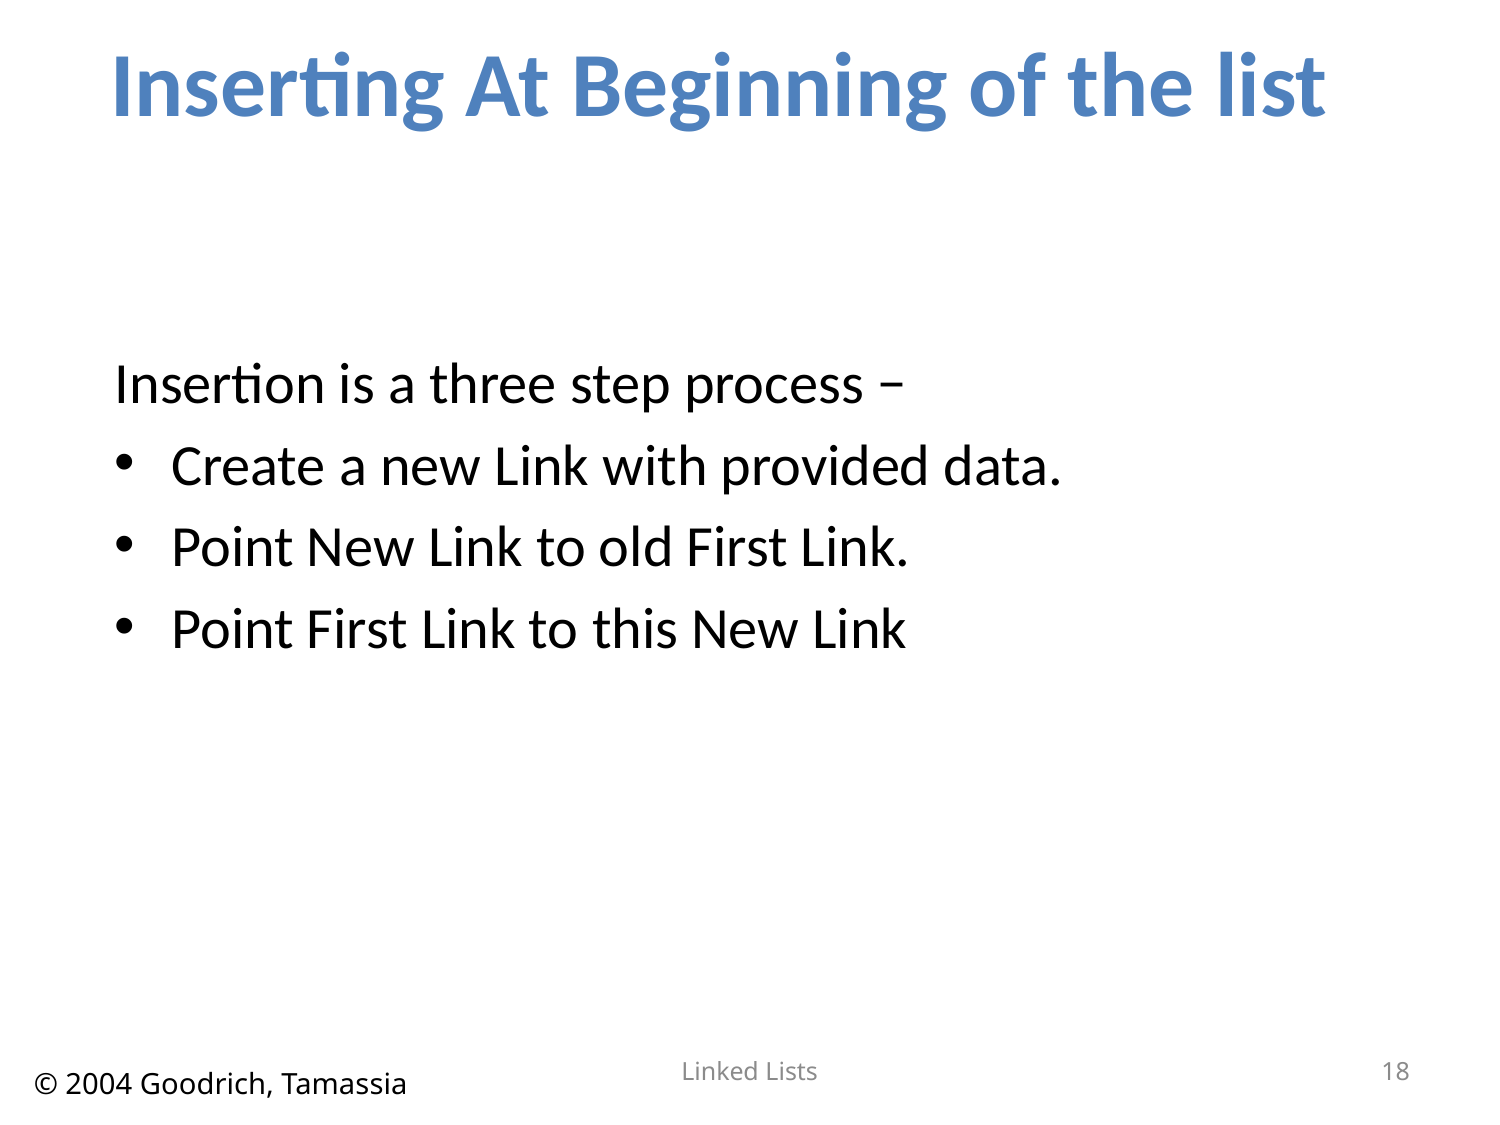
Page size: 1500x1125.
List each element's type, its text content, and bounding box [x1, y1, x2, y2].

footer Linked Lists [512, 1042, 988, 1103]
slide_number 18 [1074, 1042, 1425, 1103]
list Insertion is a three step process − Create a new Link with provided data. Point New Link to old First Link. Point First Link to this New Link [99, 337, 1500, 713]
title Inserting At Beginning of the list [63, 45, 1376, 200]
